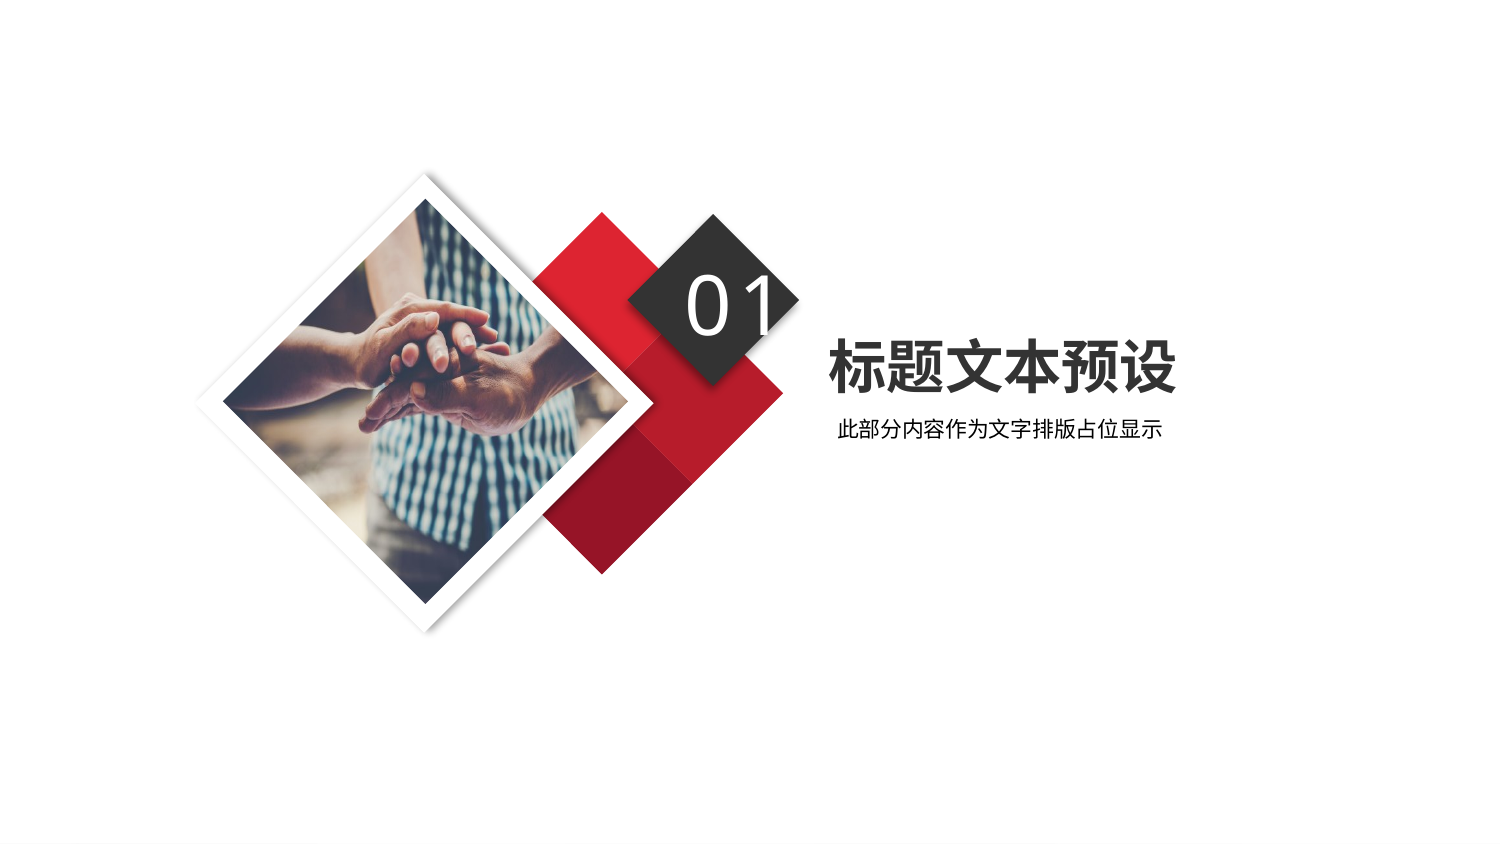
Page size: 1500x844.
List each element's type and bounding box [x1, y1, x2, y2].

text_box [658, 394, 784, 575]
text_box [658, 213, 824, 387]
text_box [769, 300, 1266, 446]
text_box [194, 173, 654, 634]
